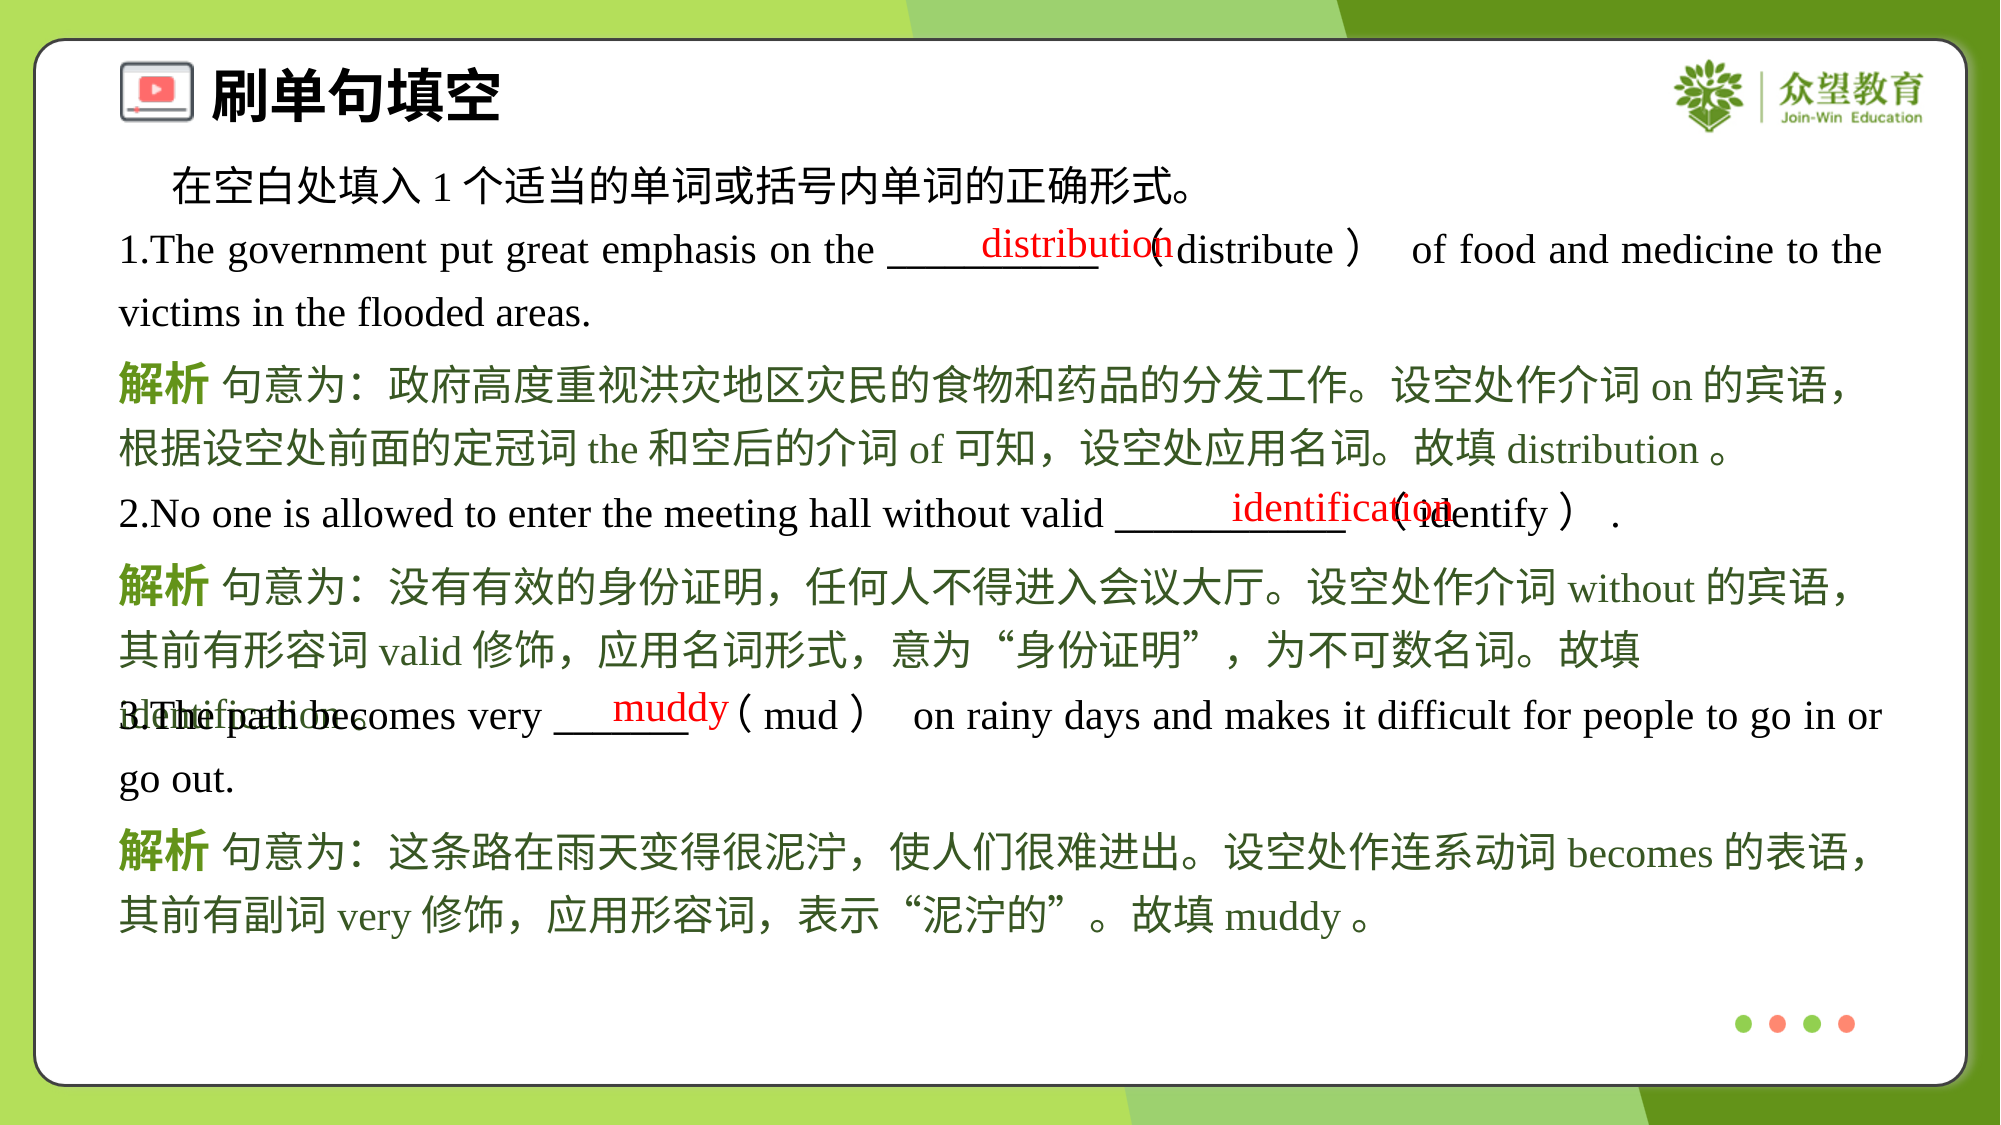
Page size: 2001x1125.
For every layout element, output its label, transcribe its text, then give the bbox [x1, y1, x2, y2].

text_box muddy [608, 667, 734, 725]
text_box 2.No one is allowed to enter the meeting hall without valid ____________ （identify）. [118, 473, 1883, 531]
text_box 3.The path becomes very _______ （mud） on rainy days and makes it difficult for people to go in or go out. [118, 675, 1883, 796]
text_box identification [1227, 467, 1459, 525]
text_box 解析 句意为：这条路在雨天变得很泥泞，使人们很难进出。设空处作连系动词becomes的表语，其前有副词very修饰，应用形容词，表示“泥泞的”。故填muddy。 [118, 807, 1883, 934]
picture [0, 0, 2000, 1125]
text_box 解析 句意为：政府高度重视洪灾地区灾民的食物和药品的分发工作。设空处作介词on的宾语，根据设空处前面的定冠词the和空后的介词of可知，设空处应用名词。故填distribution。 [118, 340, 1883, 468]
text_box 在空白处填入1个适当的单词或括号内单词的正确形式。 1.The government put great emphasis on the ___________ （distribute） of food and medicine to the victims in the flooded areas. [118, 146, 1883, 329]
text_box distribution [977, 203, 1179, 261]
text_box 解析 句意为：没有有效的身份证明，任何人不得进入会议大厅。设空处作介词without的宾语，其前有形容词valid修饰，应用名词形式，意为“身份证明”，为不可数名词。故填identification。 [118, 542, 1883, 670]
